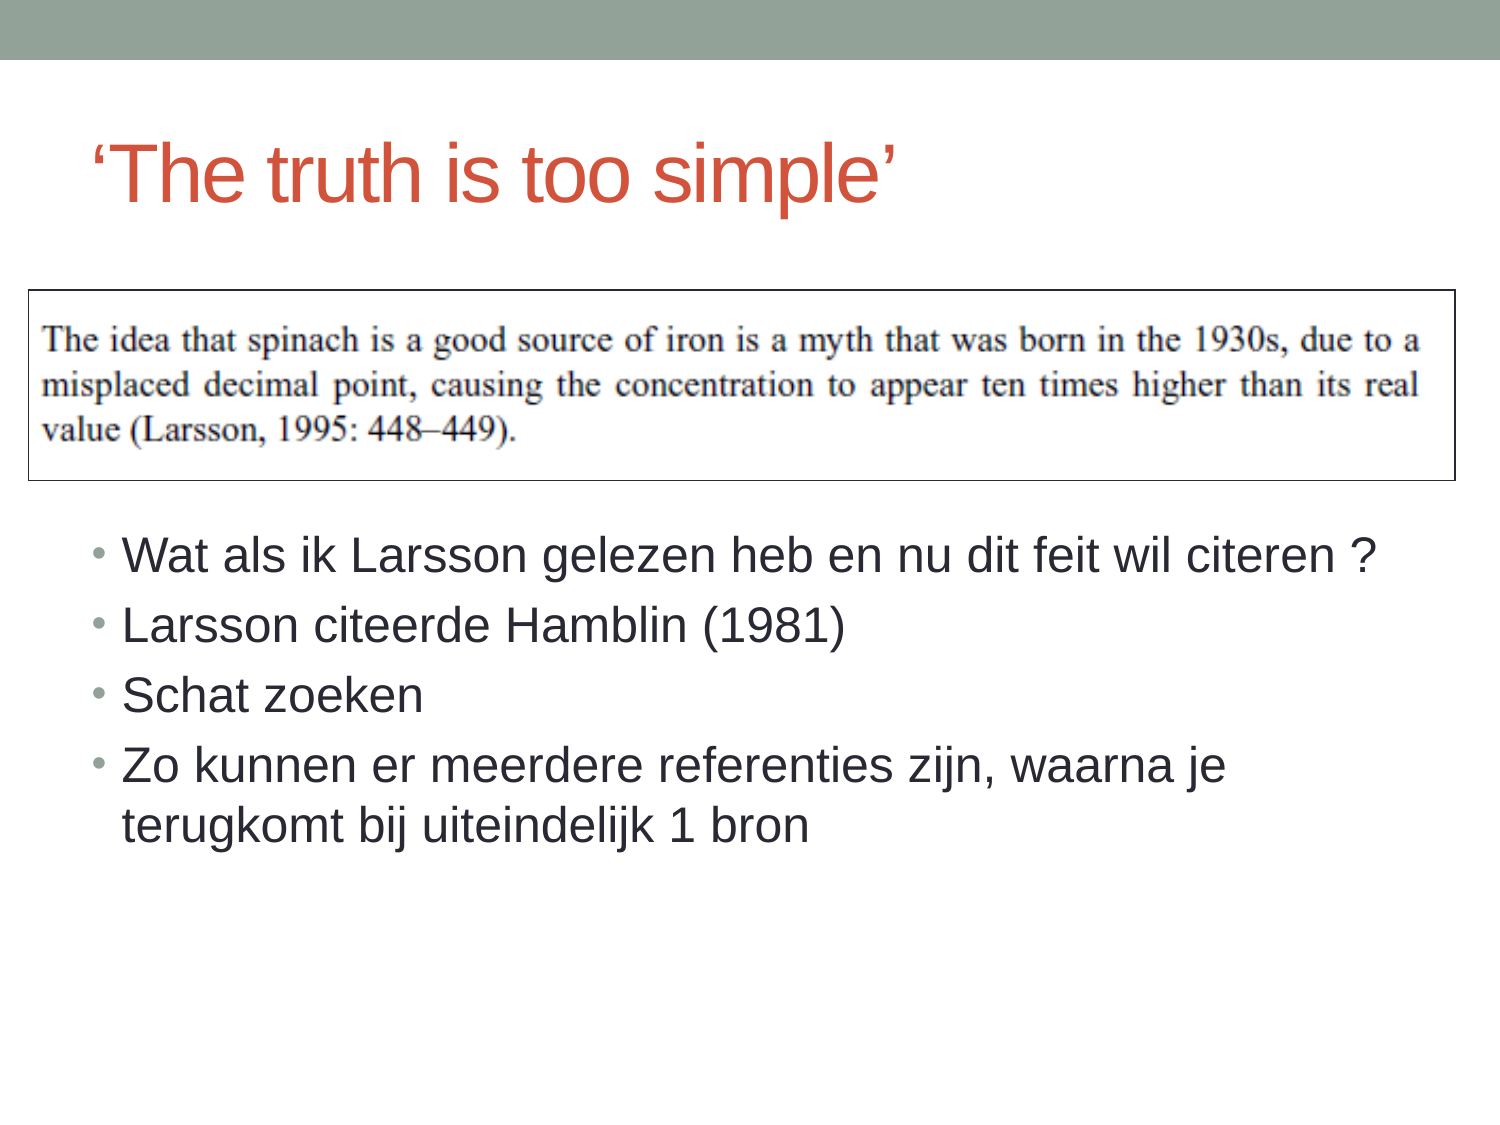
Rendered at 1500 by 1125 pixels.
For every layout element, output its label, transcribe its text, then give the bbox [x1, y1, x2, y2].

title ‘The truth is too simple’ [75, 87, 1425, 250]
picture [29, 290, 1455, 480]
list Wat als ik Larsson gelezen heb en nu dit feit wil citeren ? Larsson citeerde Hamblin (1981) Schat zoeken Zo kunnen er meerdere referenties zijn, waarna je terugkomt bij uiteindelijk 1 bron [76, 515, 1437, 1125]
